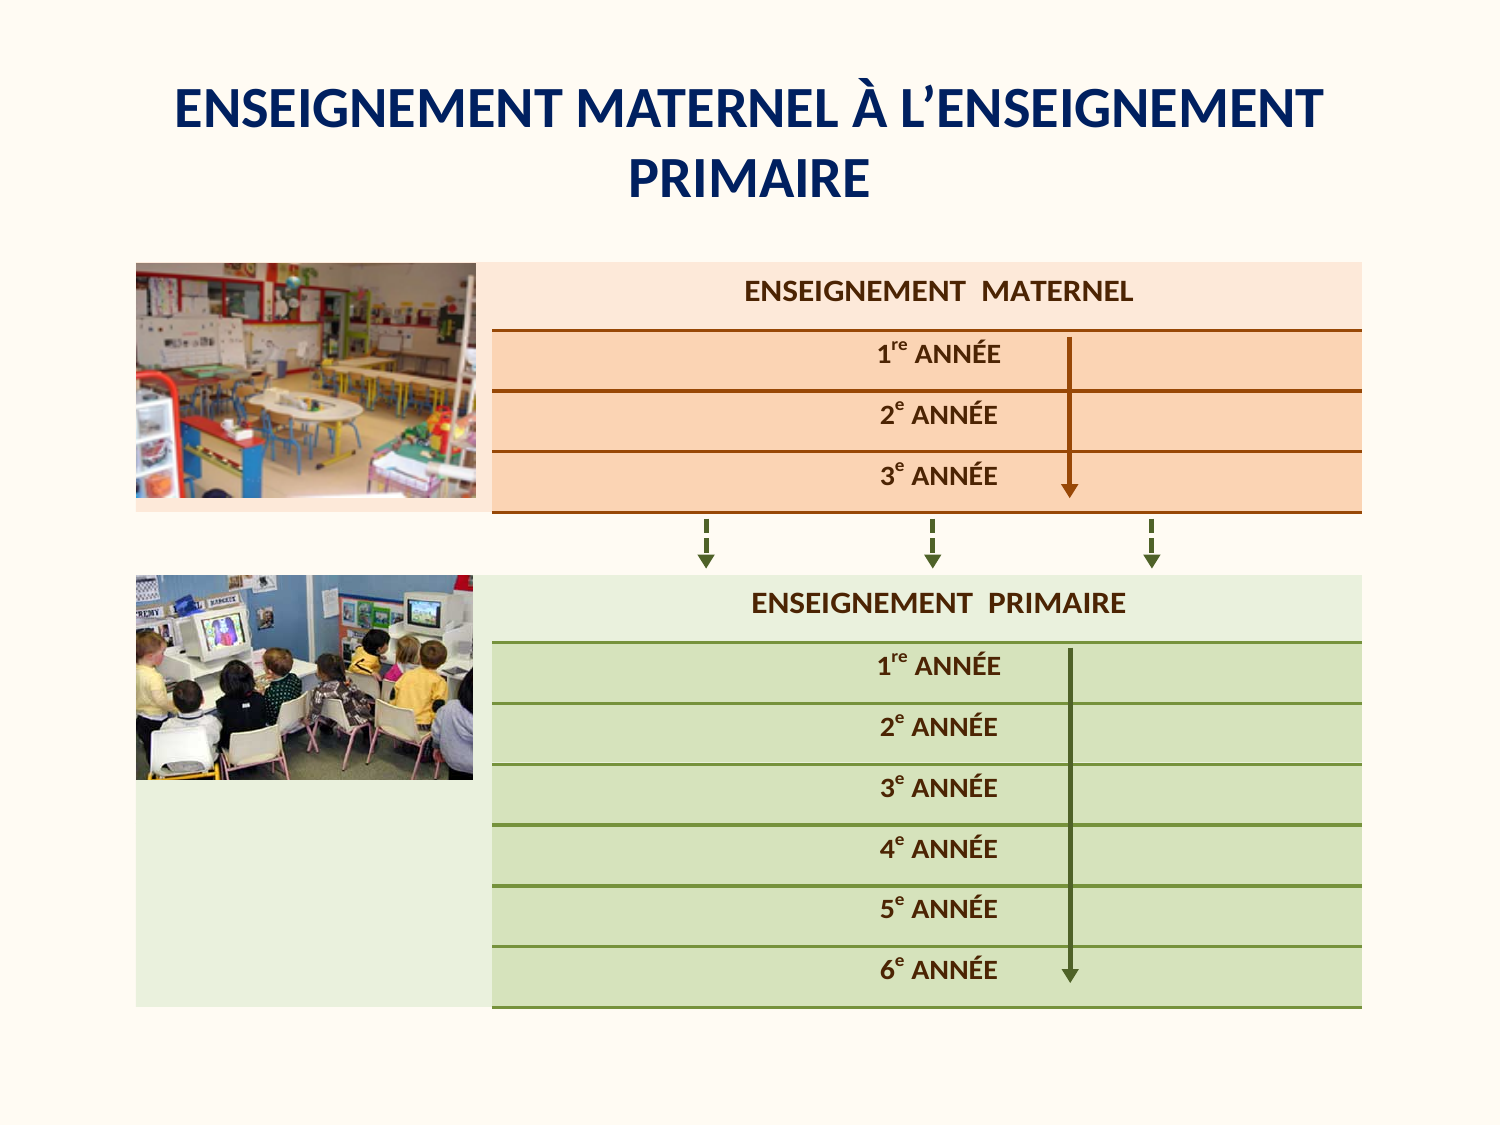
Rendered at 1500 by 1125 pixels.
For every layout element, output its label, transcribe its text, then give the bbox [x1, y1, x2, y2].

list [135, 262, 1400, 1048]
title ENSEIGNEMENT MATERNEL À L’ENSEIGNEMENT PRIMAIRE [75, 45, 1425, 233]
